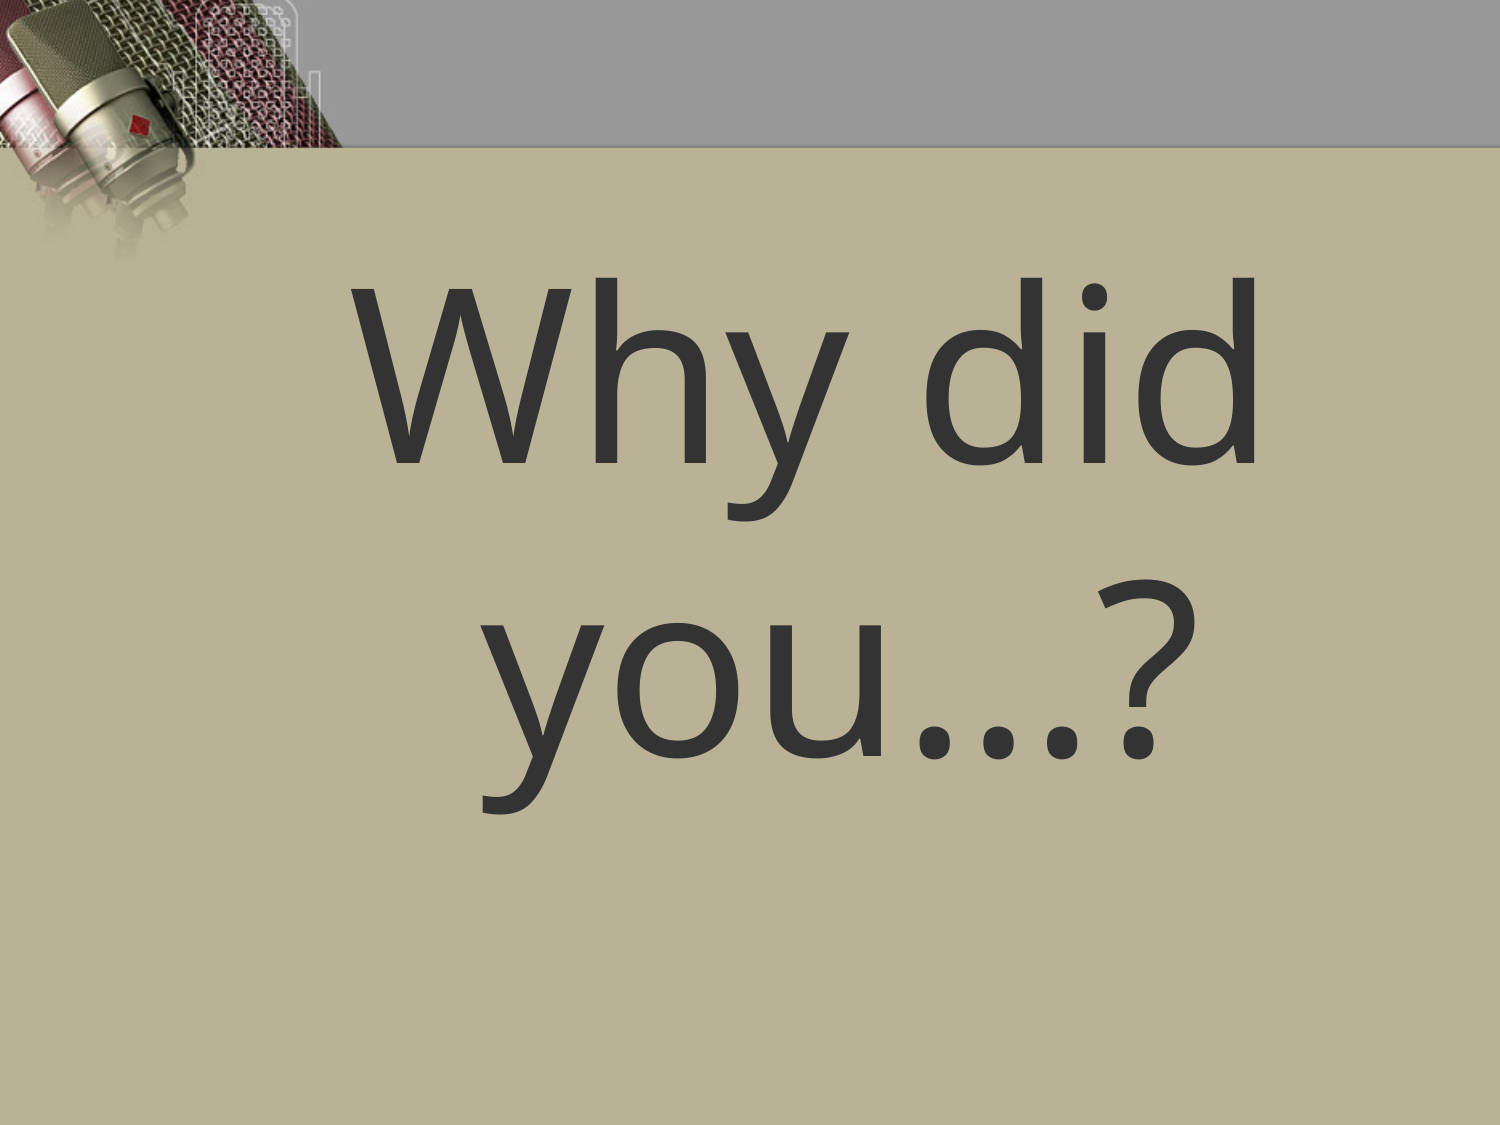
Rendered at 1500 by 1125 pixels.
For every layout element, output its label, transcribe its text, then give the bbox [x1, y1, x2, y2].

list Why did you…? [162, 212, 1463, 1051]
picture [0, 0, 1500, 1125]
